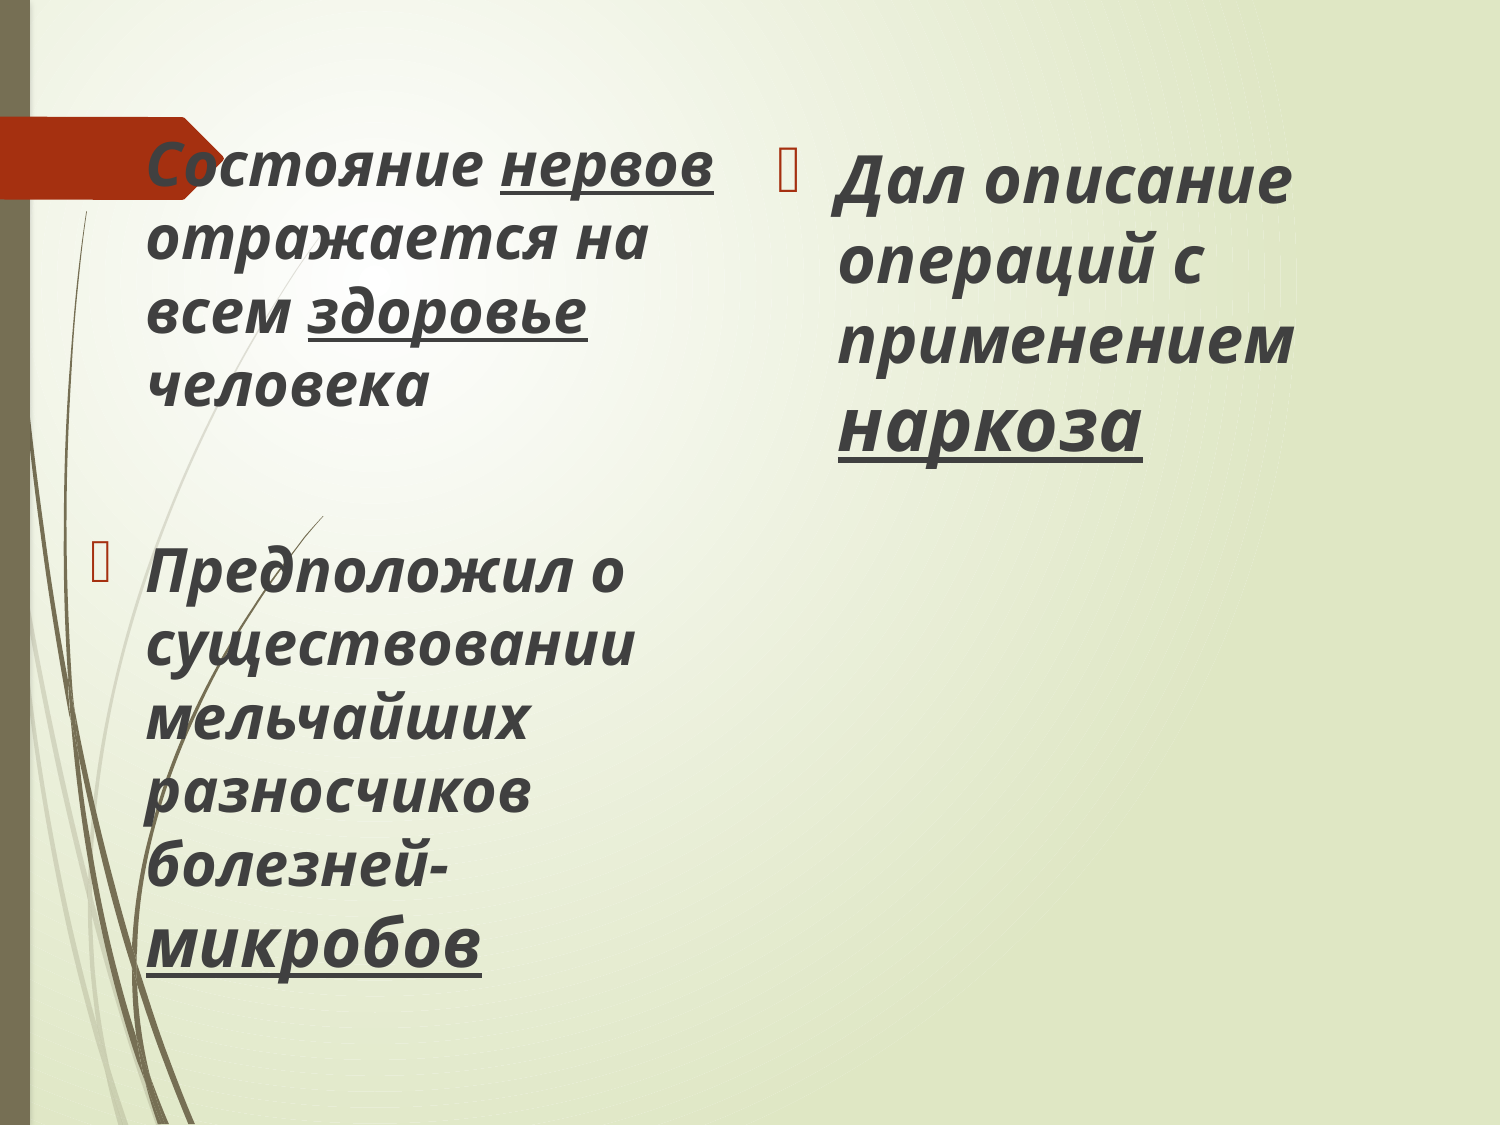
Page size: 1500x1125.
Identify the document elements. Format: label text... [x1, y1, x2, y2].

list Дал описание операций с применением наркоза [761, 128, 1425, 1005]
list Состояние нервов отражается на всем здоровье человека Предположил о существовании мельчайших разносчиков болезней- микробов [75, 117, 738, 1005]
